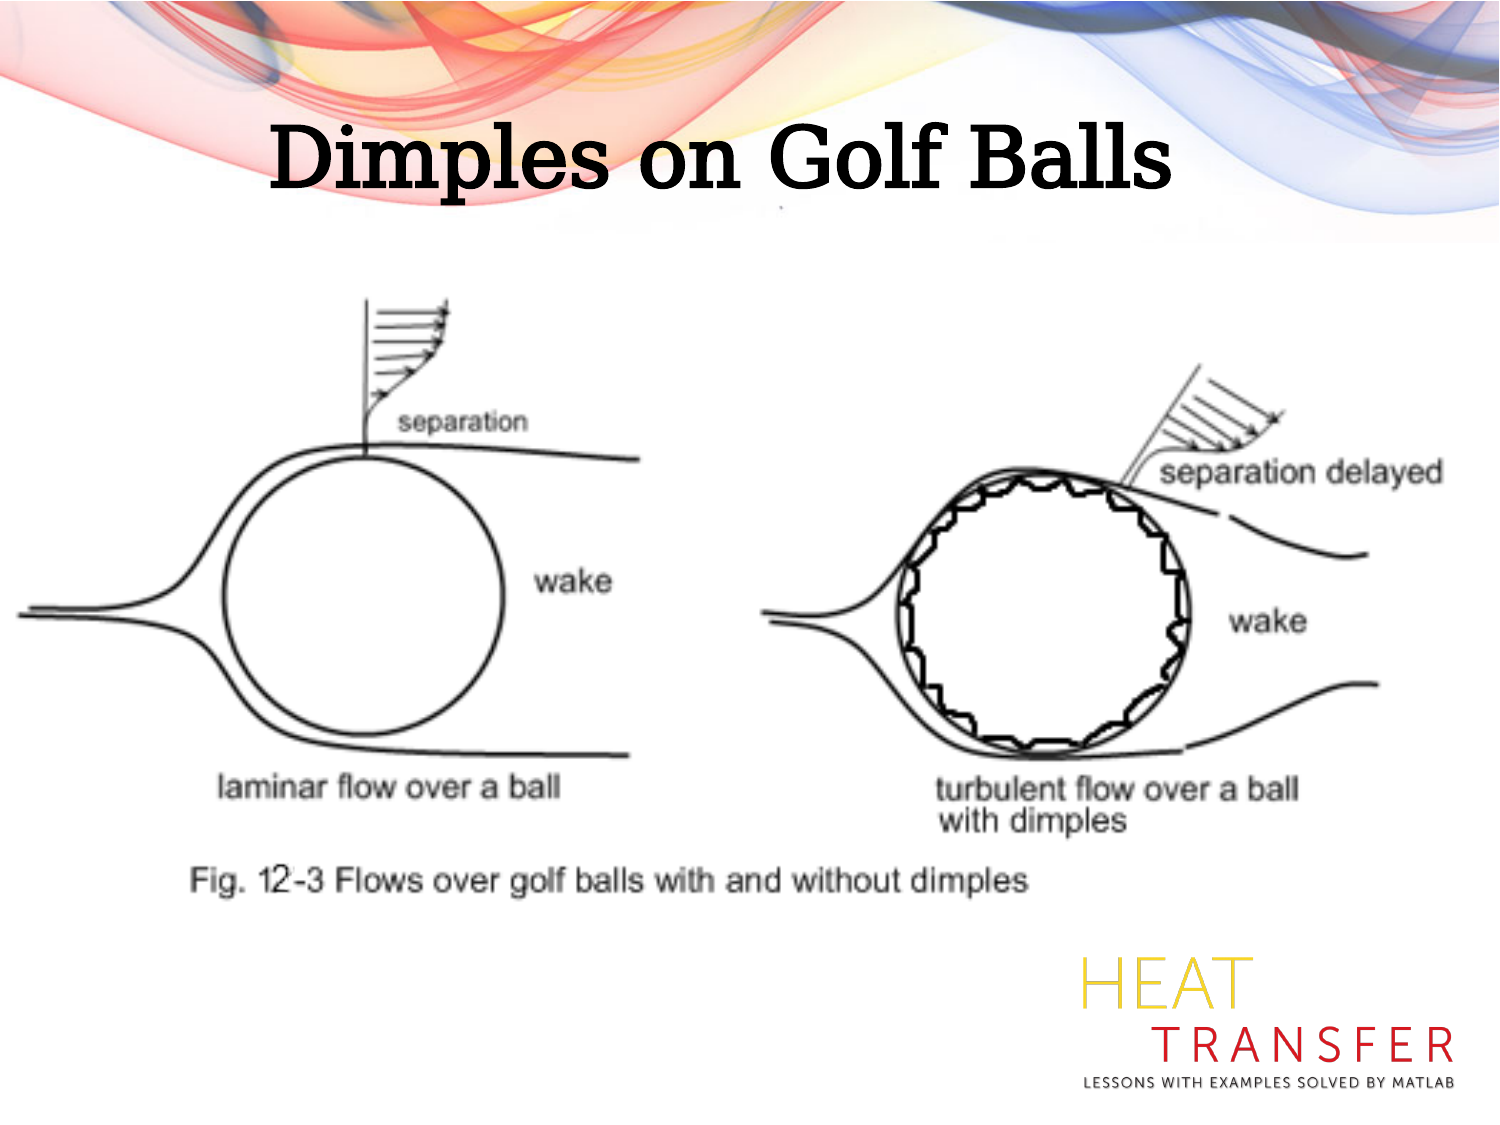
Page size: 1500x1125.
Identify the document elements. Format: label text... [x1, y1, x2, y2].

text_box Dimples on Golf Balls [68, 95, 1427, 211]
picture [1075, 946, 1464, 1093]
picture [0, 263, 1456, 942]
picture [0, 1, 1499, 243]
